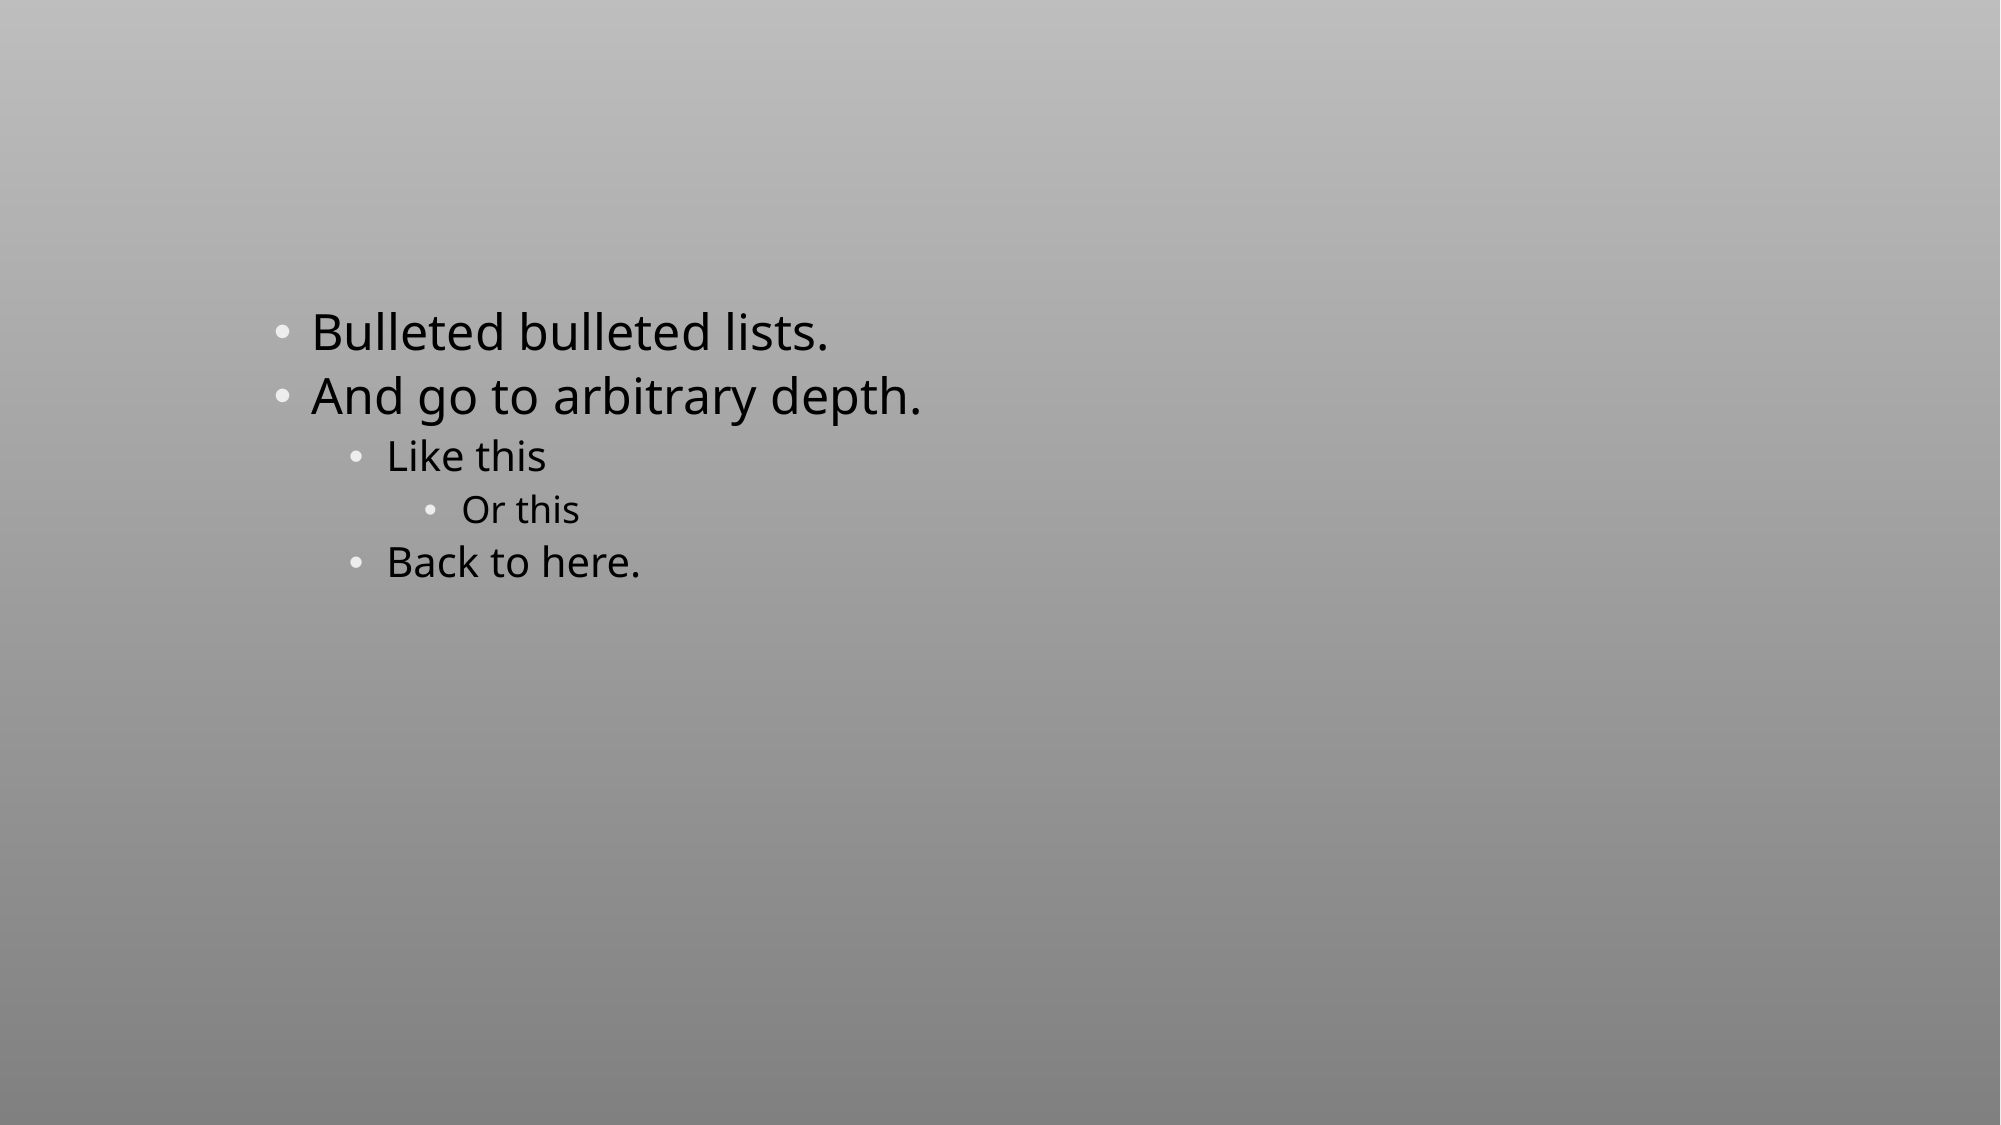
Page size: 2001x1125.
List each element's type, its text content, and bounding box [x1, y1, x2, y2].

picture [0, 0, 2001, 1125]
list Bulleted bulleted lists. And go to arbitrary depth. Like this Or this Back to here. [183, 299, 1863, 1014]
